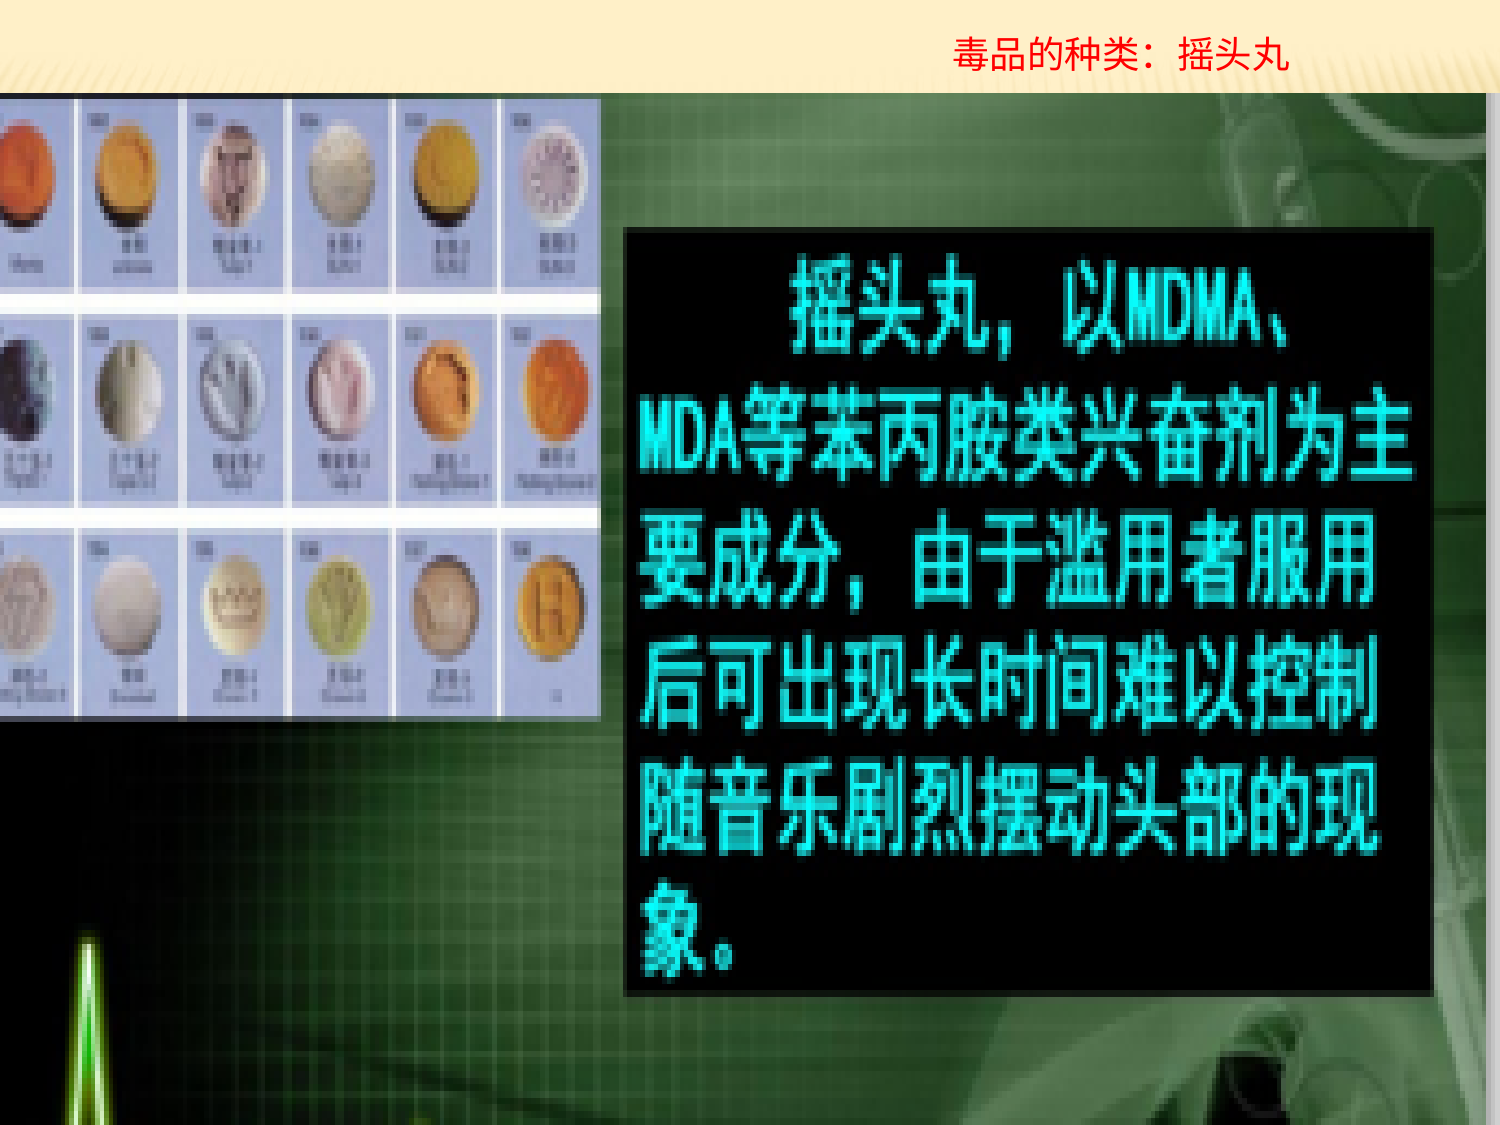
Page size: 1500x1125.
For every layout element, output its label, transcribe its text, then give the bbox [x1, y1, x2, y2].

picture [0, 93, 1500, 1125]
text_box 毒品的种类：摇头丸 [937, 23, 1348, 84]
